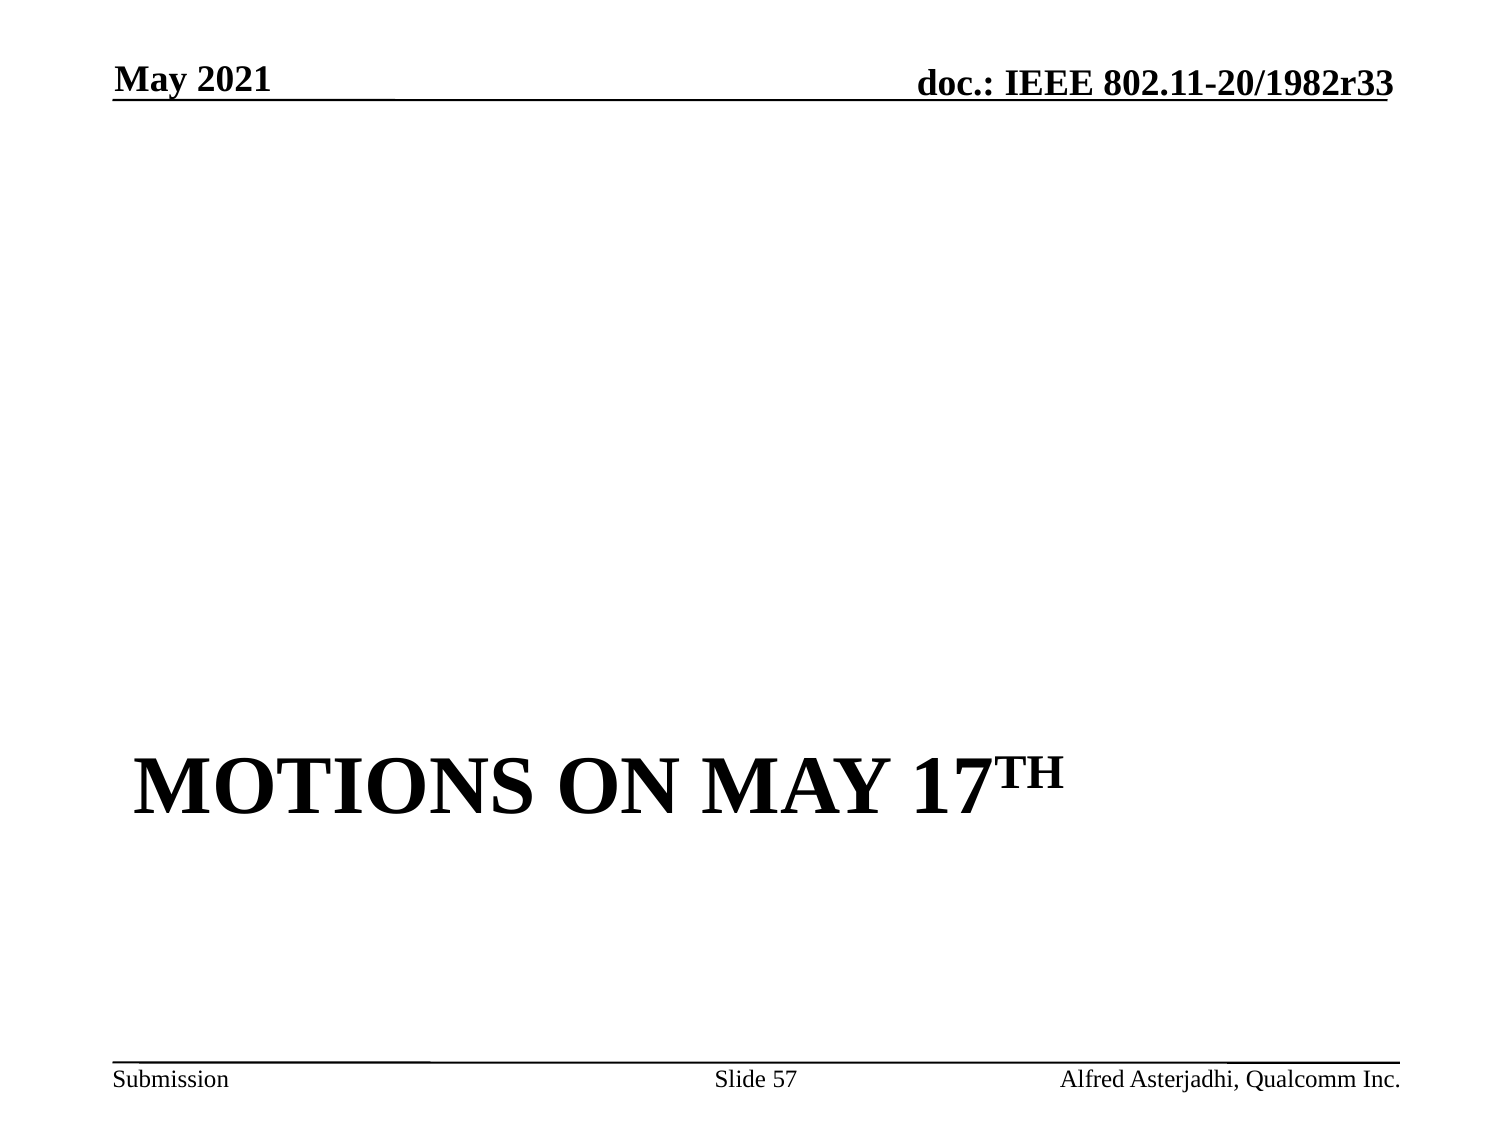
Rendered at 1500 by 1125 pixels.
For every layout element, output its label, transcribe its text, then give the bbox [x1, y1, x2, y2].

slide_number Slide 57 [712, 1061, 800, 1123]
title Motions on May 17th [118, 722, 1394, 947]
footer Alfred Asterjadhi, Qualcomm Inc. [878, 1061, 1402, 1093]
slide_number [114, 54, 423, 100]
